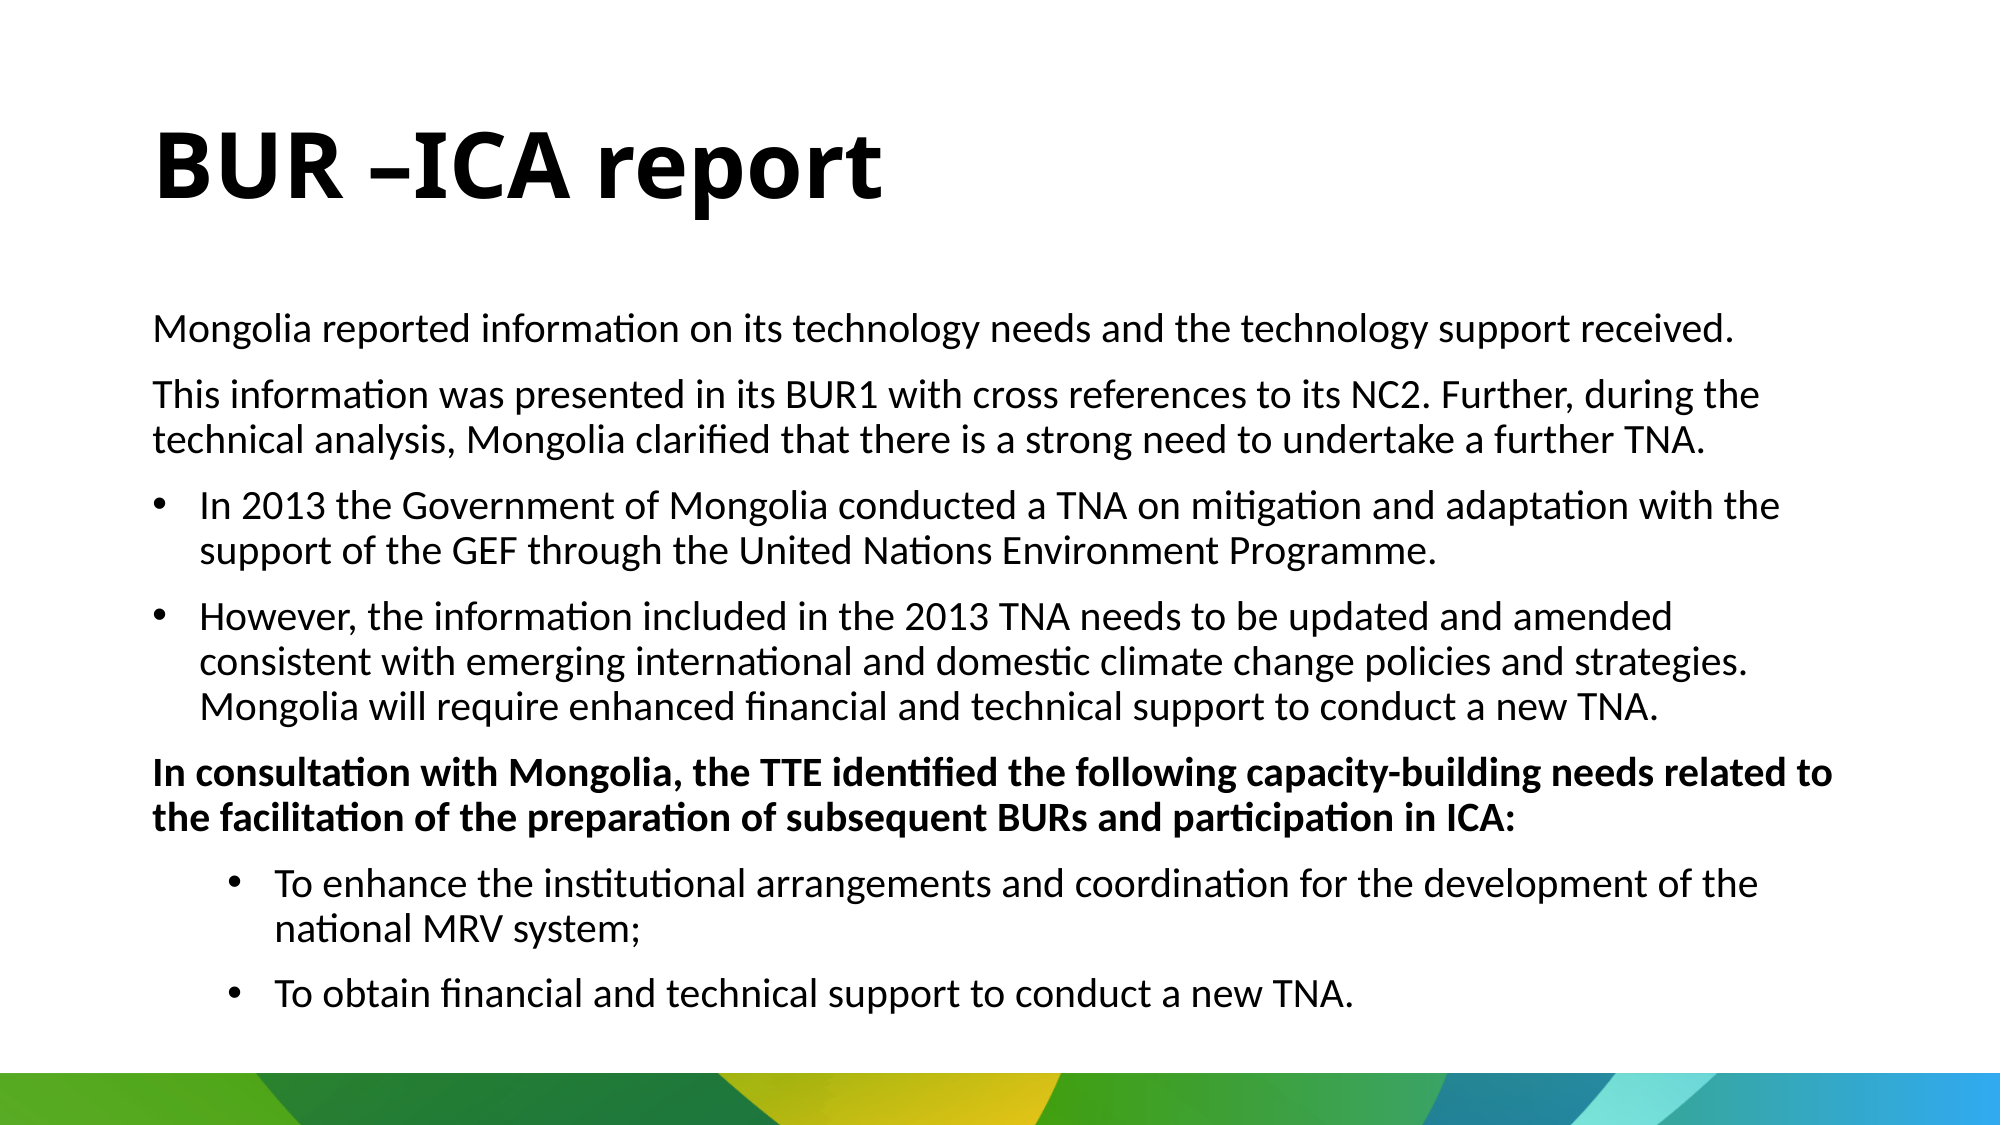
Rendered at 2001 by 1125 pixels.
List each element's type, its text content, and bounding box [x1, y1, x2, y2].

picture [0, 1073, 2000, 1125]
title BUR –ICA report [137, 59, 1863, 278]
list Mongolia reported information on its technology needs and the technology support received. This information was presented in its BUR1 with cross references to its NC2. Further, during the technical analysis, Mongolia clarified that there is a strong need to undertake a further TNA. In 2013 the Government of Mongolia conducted a TNA on mitigation and adaptation with the support of the GEF through the United Nations Environment Programme. However, the information included in the 2013 TNA needs to be updated and amended consistent with emerging international and domestic climate change policies and strategies. Mongolia will require enhanced financial and technical support to conduct a new TNA. In consultation with Mongolia, the TTE identified the following capacity-building needs related to the facilitation of the preparation of subsequent BURs and participation in ICA: To enhance the institutional arrangements and coordination for the development of the national MRV system; To obtain financial and technical support to conduct a new TNA. [137, 299, 1863, 602]
